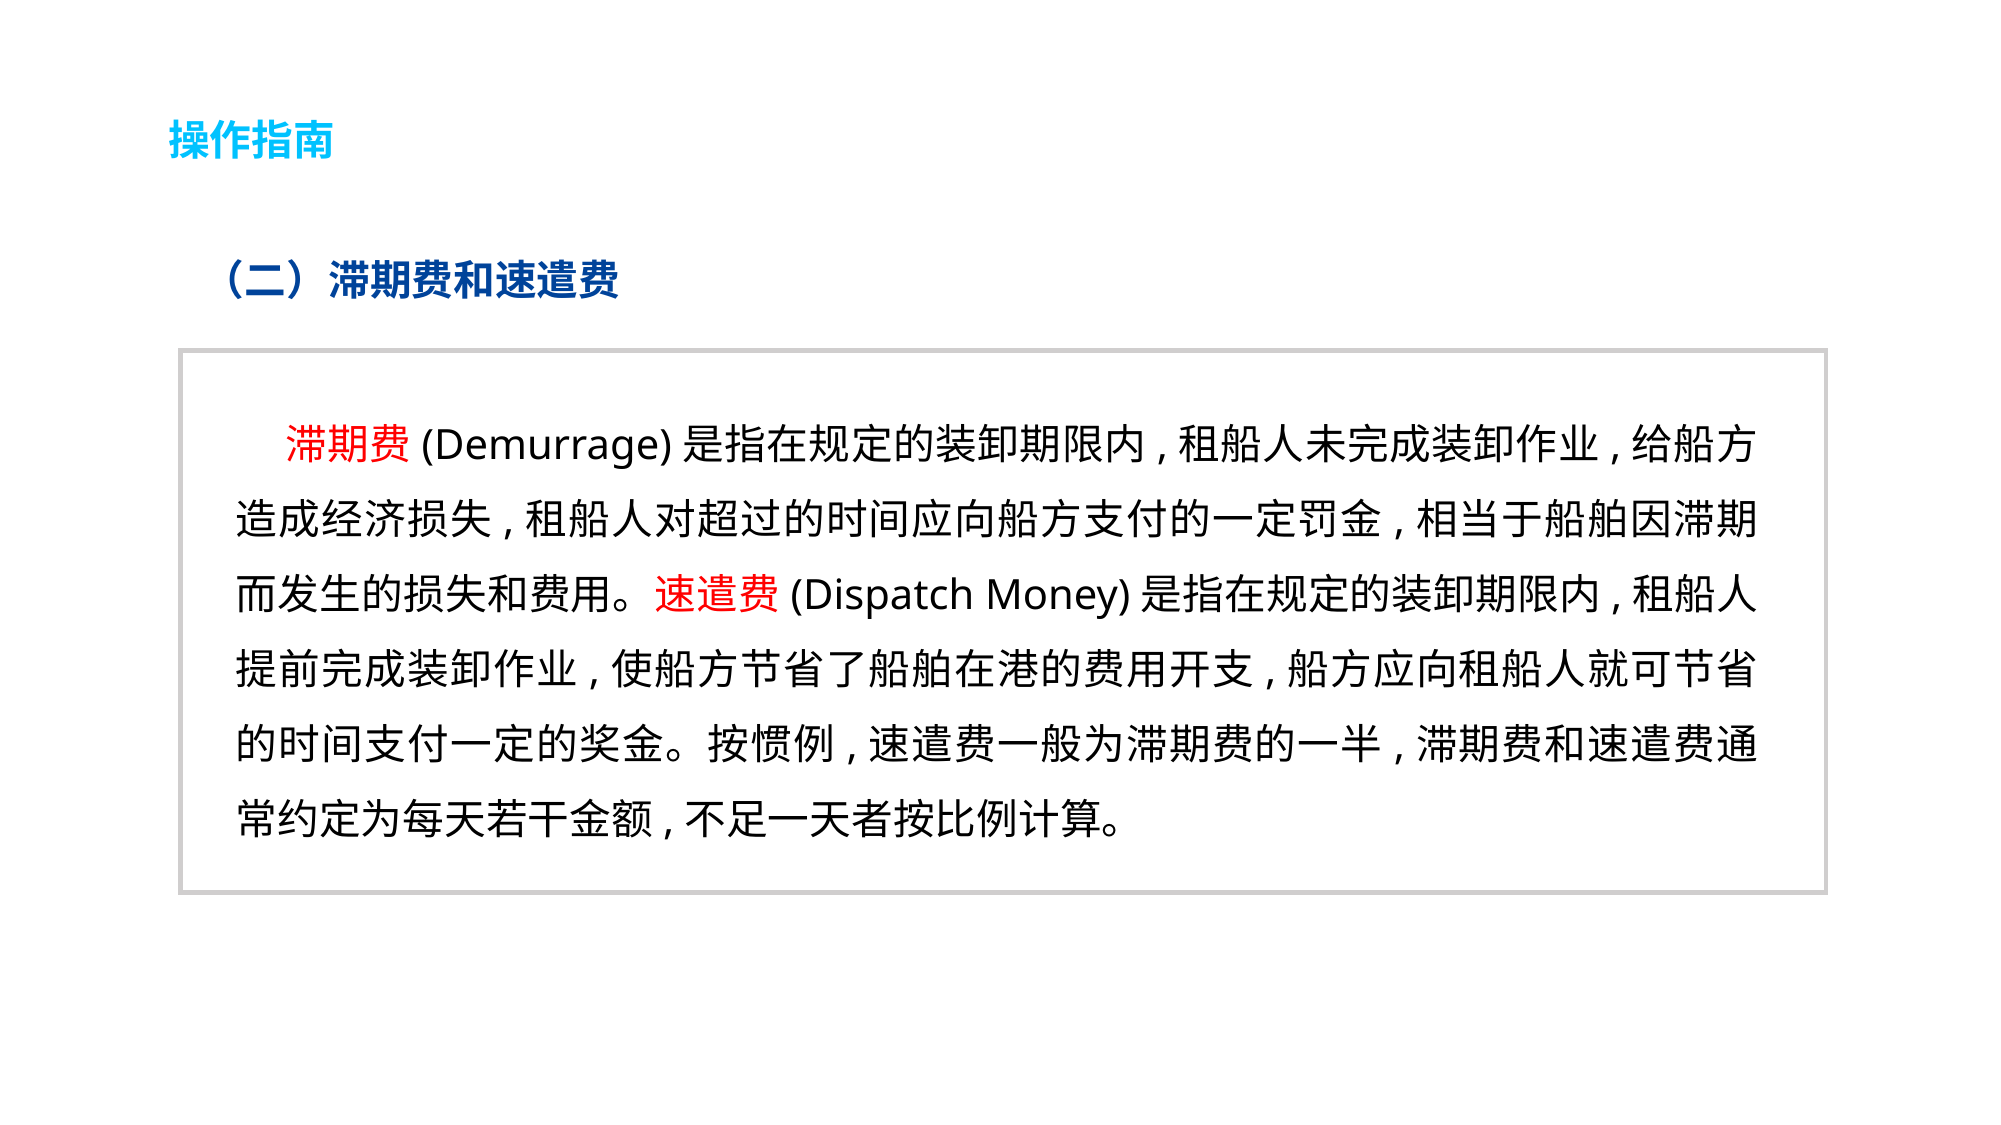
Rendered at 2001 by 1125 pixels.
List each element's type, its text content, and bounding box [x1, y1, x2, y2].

text_box [180, 349, 1827, 893]
text_box 操作指南 [153, 106, 860, 172]
text_box 滞期费(Demurrage)是指在规定的装卸期限内,租船人未完成装卸作业,给船方造成经济损失,租船人对超过的时间应向船方支付的一定罚金,相当于船舶因滞期而发生的损失和费用。速遣费(Dispatch Money)是指在规定的装卸期限内,租船人提前完成装卸作业,使船方节省了船舶在港的费用开支,船方应向租船人就可节省的时间支付一定的奖金。按惯例,速遣费一般为滞期费的一半,滞期费和速遣费通常约定为每天若干金额,不足一天者按比例计算。 [220, 385, 1773, 851]
text_box （二）滞期费和速遣费 [188, 246, 1190, 312]
